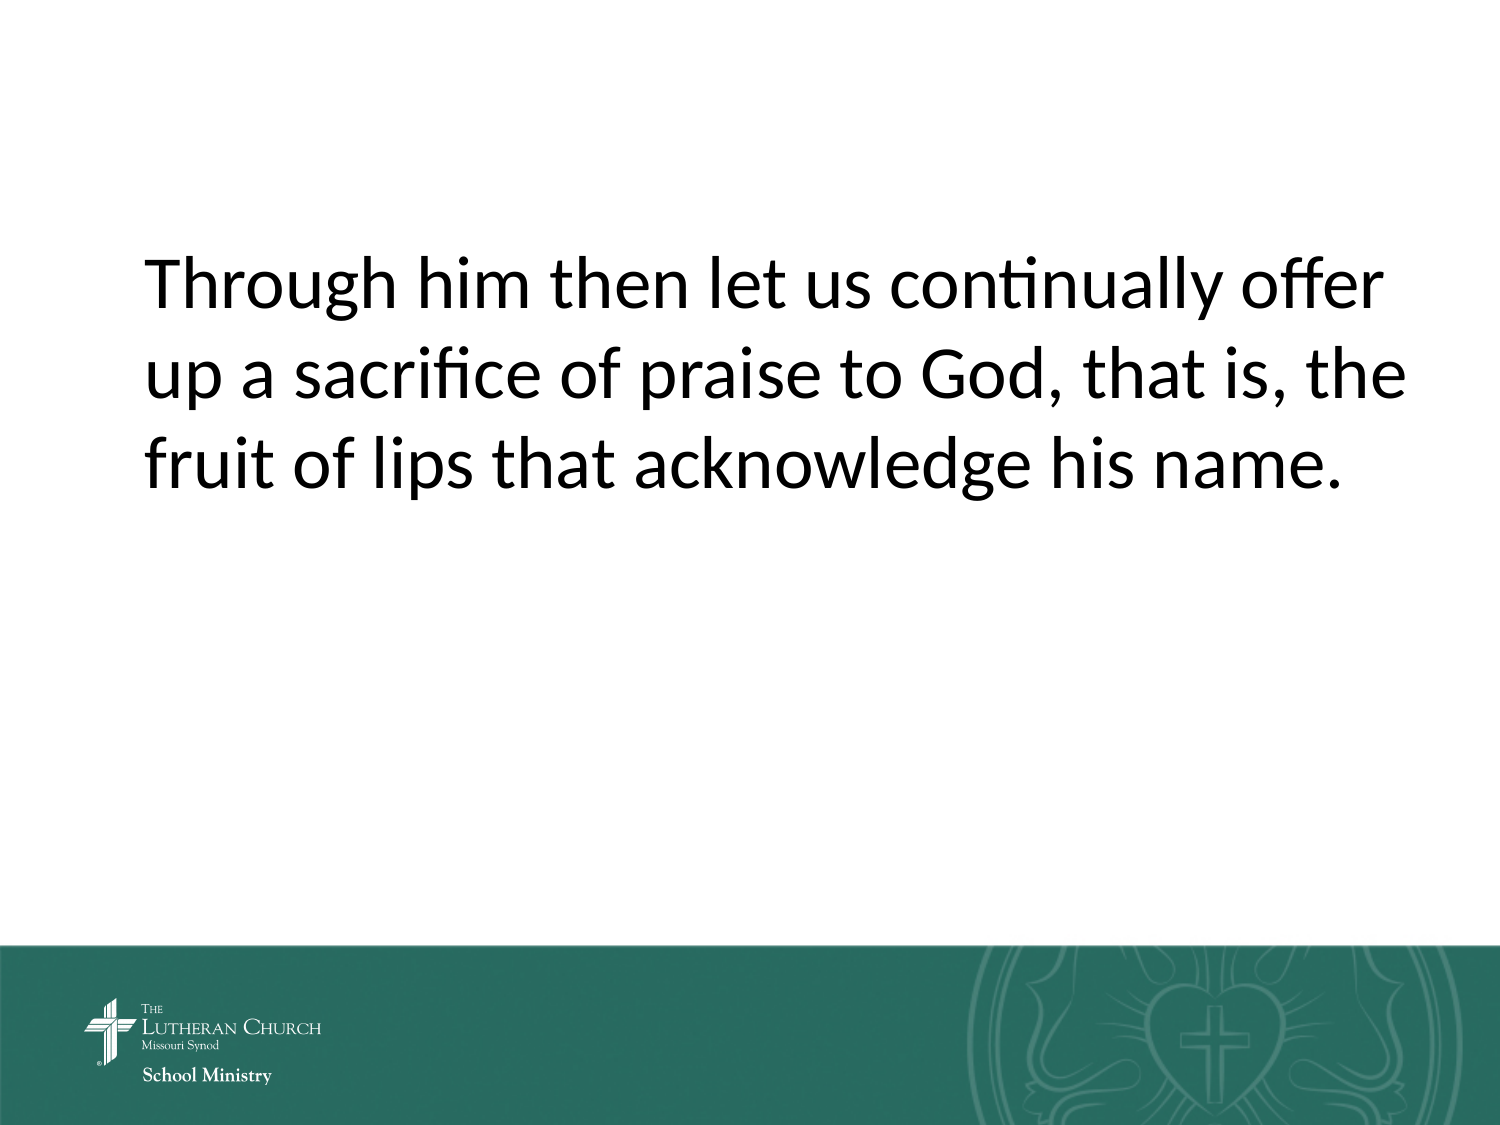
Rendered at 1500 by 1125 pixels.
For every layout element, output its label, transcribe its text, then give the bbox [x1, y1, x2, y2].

list Through him then let us continually offer up a sacrifice of praise to God, that is, the fruit of lips that acknowledge his name. [73, 111, 1428, 975]
picture [0, 0, 1500, 1125]
